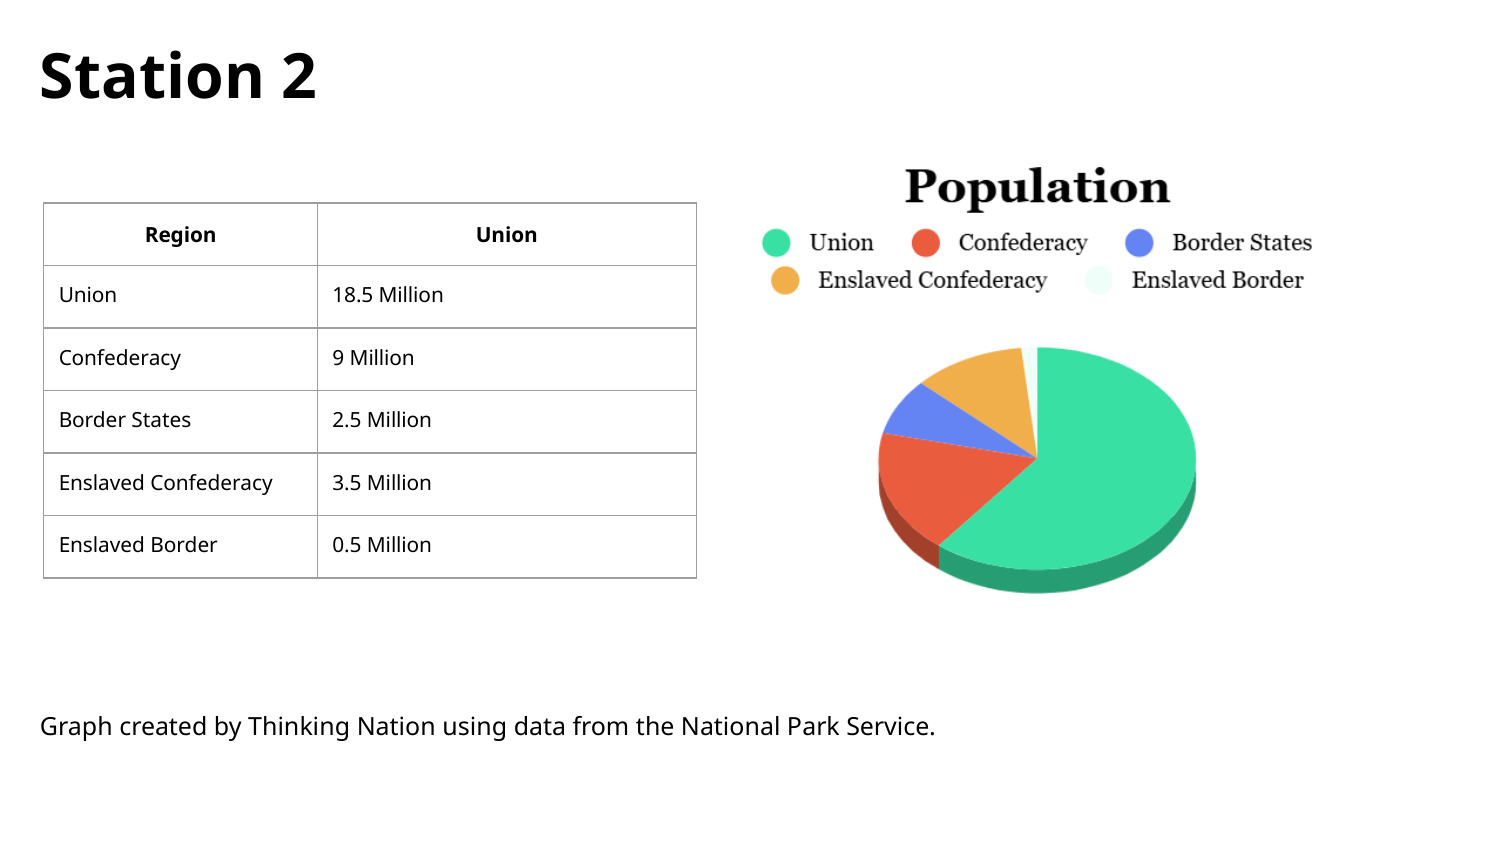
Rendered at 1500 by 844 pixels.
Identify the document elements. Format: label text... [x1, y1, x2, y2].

table_cell Confederacy [44, 329, 317, 390]
table_cell Enslaved Border [44, 516, 317, 577]
table_cell 0.5 Million [318, 516, 616, 577]
table_cell Border States [44, 391, 317, 452]
text_box Station 2 Graph created by Thinking Nation using data from the National Park Service. [24, 21, 1462, 749]
table_cell Union [44, 266, 317, 327]
table_cell 9 Million [318, 329, 616, 390]
table_cell 3.5 Million [318, 454, 616, 515]
table_cell 18.5 Million [318, 266, 616, 327]
table_header Region [44, 204, 317, 265]
table_header Union [318, 204, 616, 265]
table_cell Enslaved Confederacy [44, 454, 317, 515]
picture [621, 138, 1454, 655]
table_cell 2.5 Million [318, 391, 616, 452]
